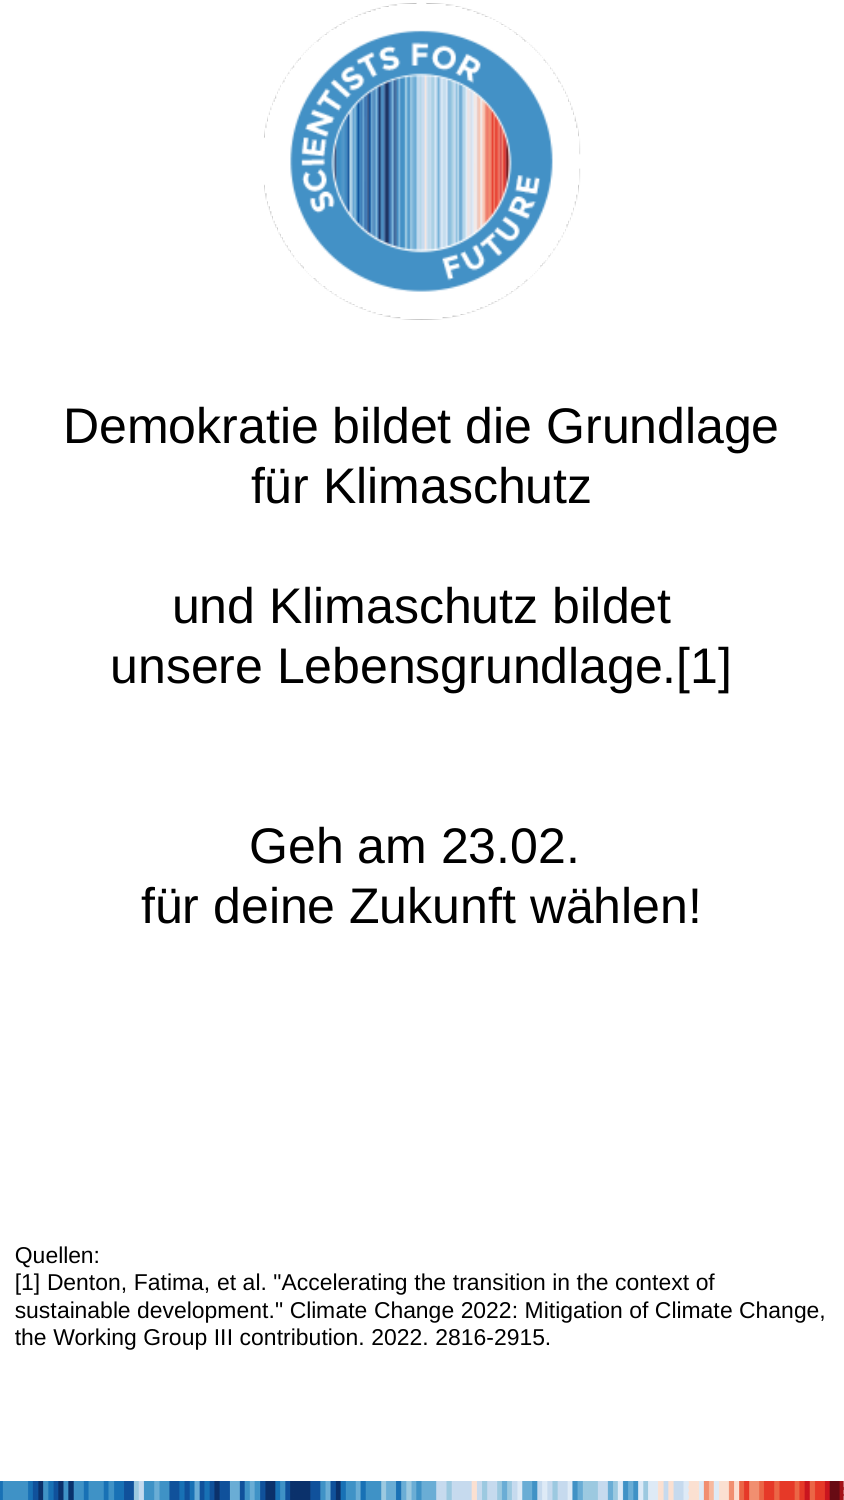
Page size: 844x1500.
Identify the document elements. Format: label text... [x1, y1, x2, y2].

picture [0, 1481, 844, 1500]
text_box Quellen: [1] Denton, Fatima, et al. "Accelerating the transition in the context of sustainable development." Climate Change 2022: Mitigation of Climate Change, the Working Group III contribution. 2022. 2816-2915. [0, 1232, 844, 1358]
text_box Demokratie bildet die Grundlage für Klimaschutz und Klimaschutz bildet unsere Lebensgrundlage.[1] Geh am 23.02. für deine Zukunft wählen! [48, 386, 796, 1002]
picture [263, 2, 581, 323]
